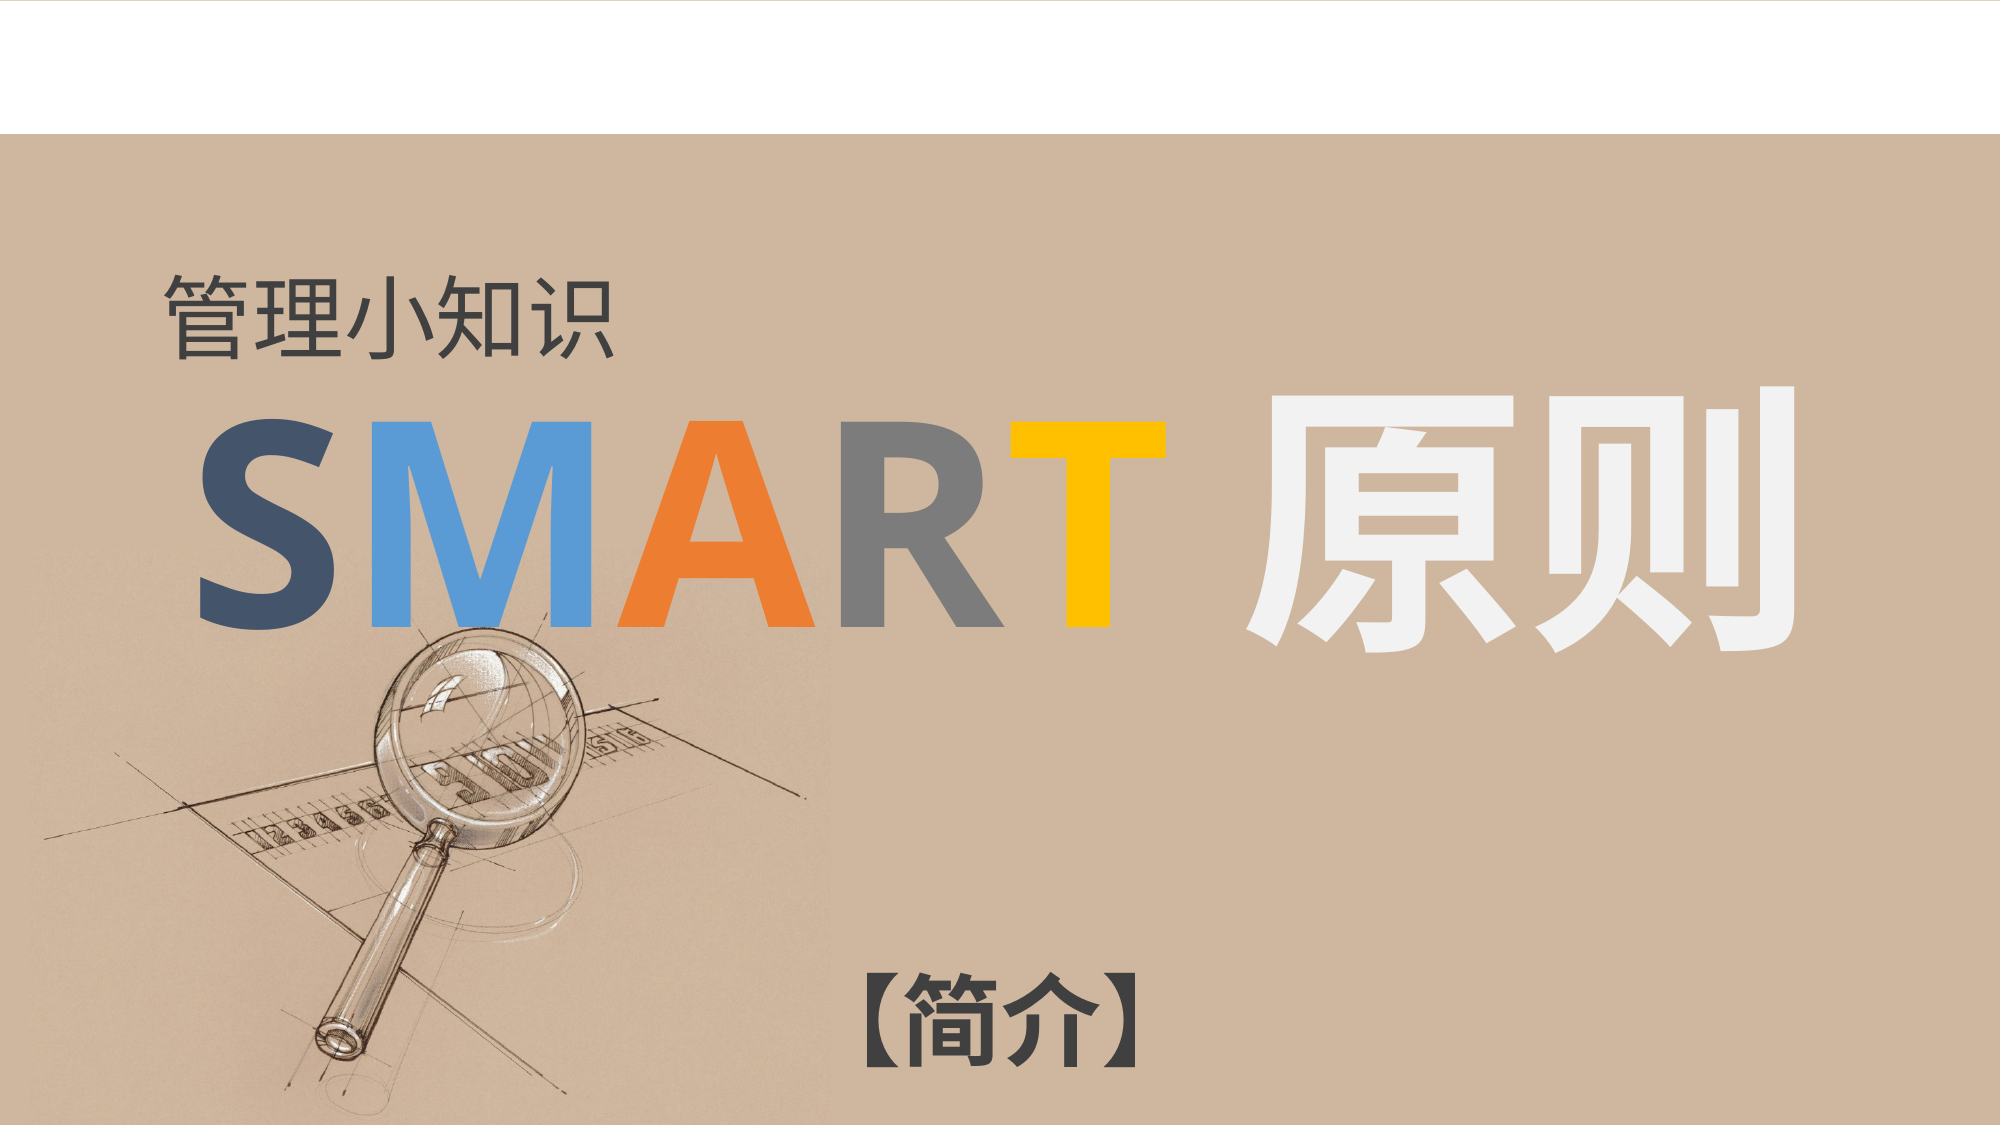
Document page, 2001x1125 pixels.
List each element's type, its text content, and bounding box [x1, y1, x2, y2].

text_box [0, 0, 2000, 135]
text_box 管理小知识 [146, 253, 635, 379]
text_box 【简介】 [831, 950, 1217, 1086]
text_box SMART原则 [172, 332, 1831, 693]
picture [29, 549, 831, 1125]
